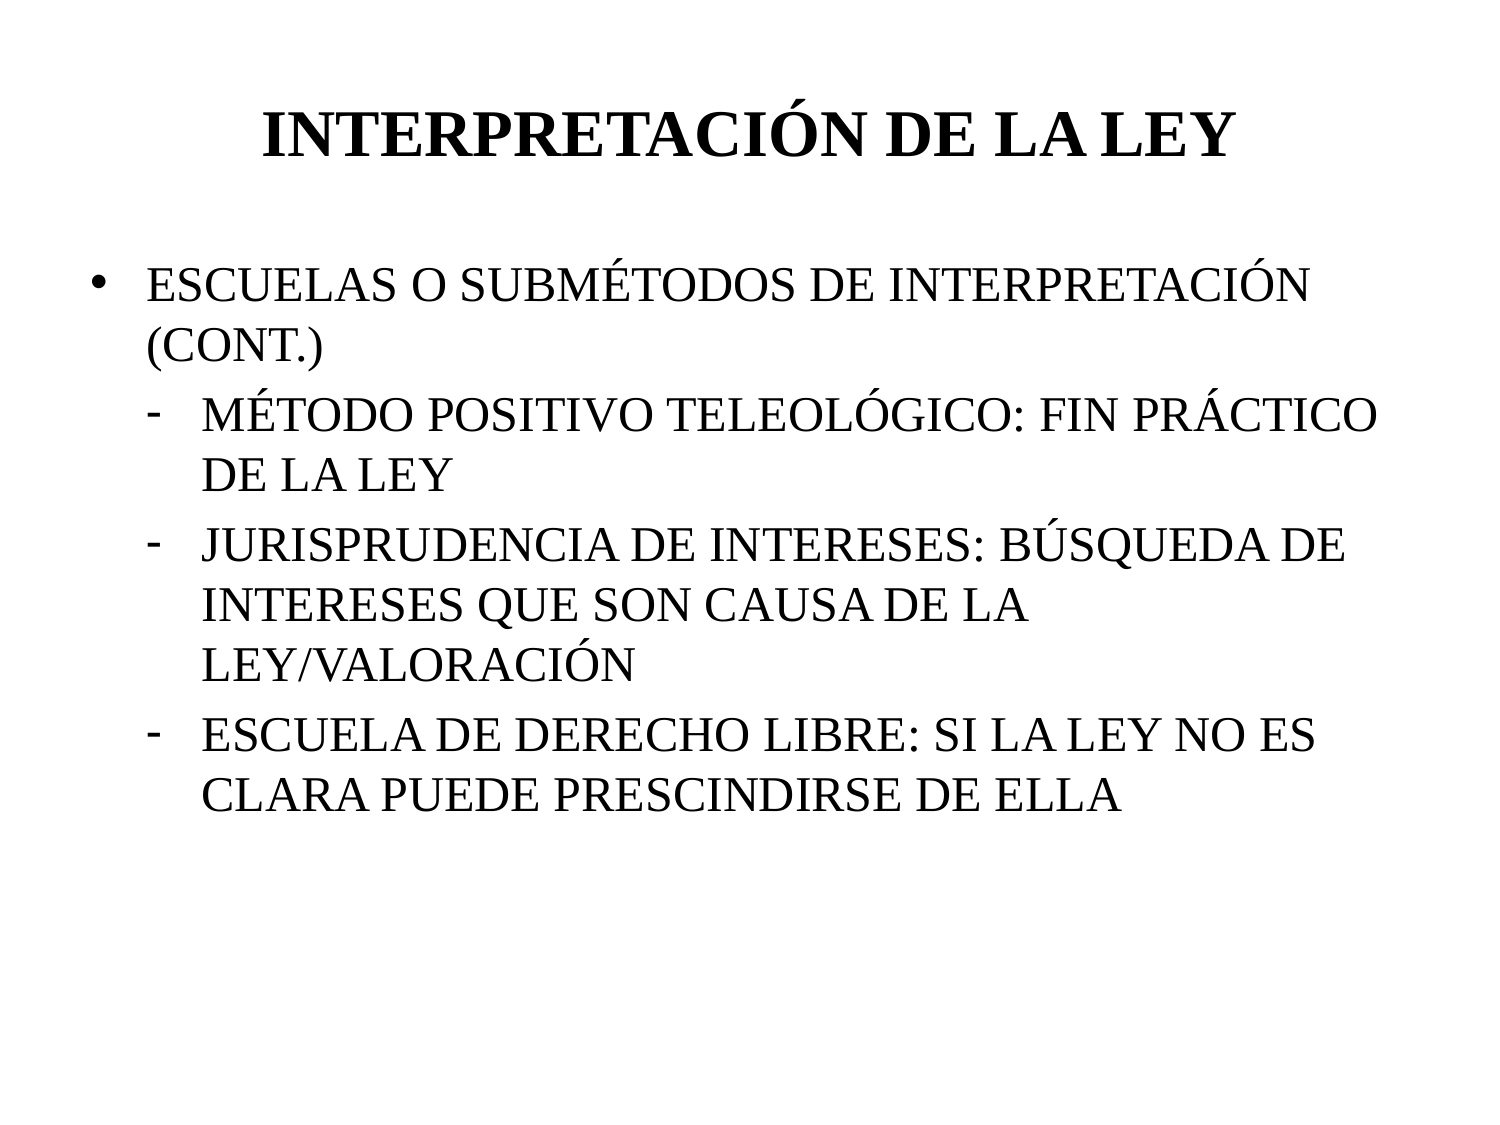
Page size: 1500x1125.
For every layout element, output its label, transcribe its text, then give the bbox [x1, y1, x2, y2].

title INTERPRETACIÓN DE LA LEY [75, 62, 1425, 197]
list ESCUELAS O SUBMÉTODOS DE INTERPRETACIÓN (CONT.) MÉTODO POSITIVO TELEOLÓGICO: FIN PRÁCTICO DE LA LEY JURISPRUDENCIA DE INTERESES: BÚSQUEDA DE INTERESES QUE SON CAUSA DE LA LEY/VALORACIÓN ESCUELA DE DERECHO LIBRE: SI LA LEY NO ES CLARA PUEDE PRESCINDIRSE DE ELLA [75, 243, 1425, 1000]
